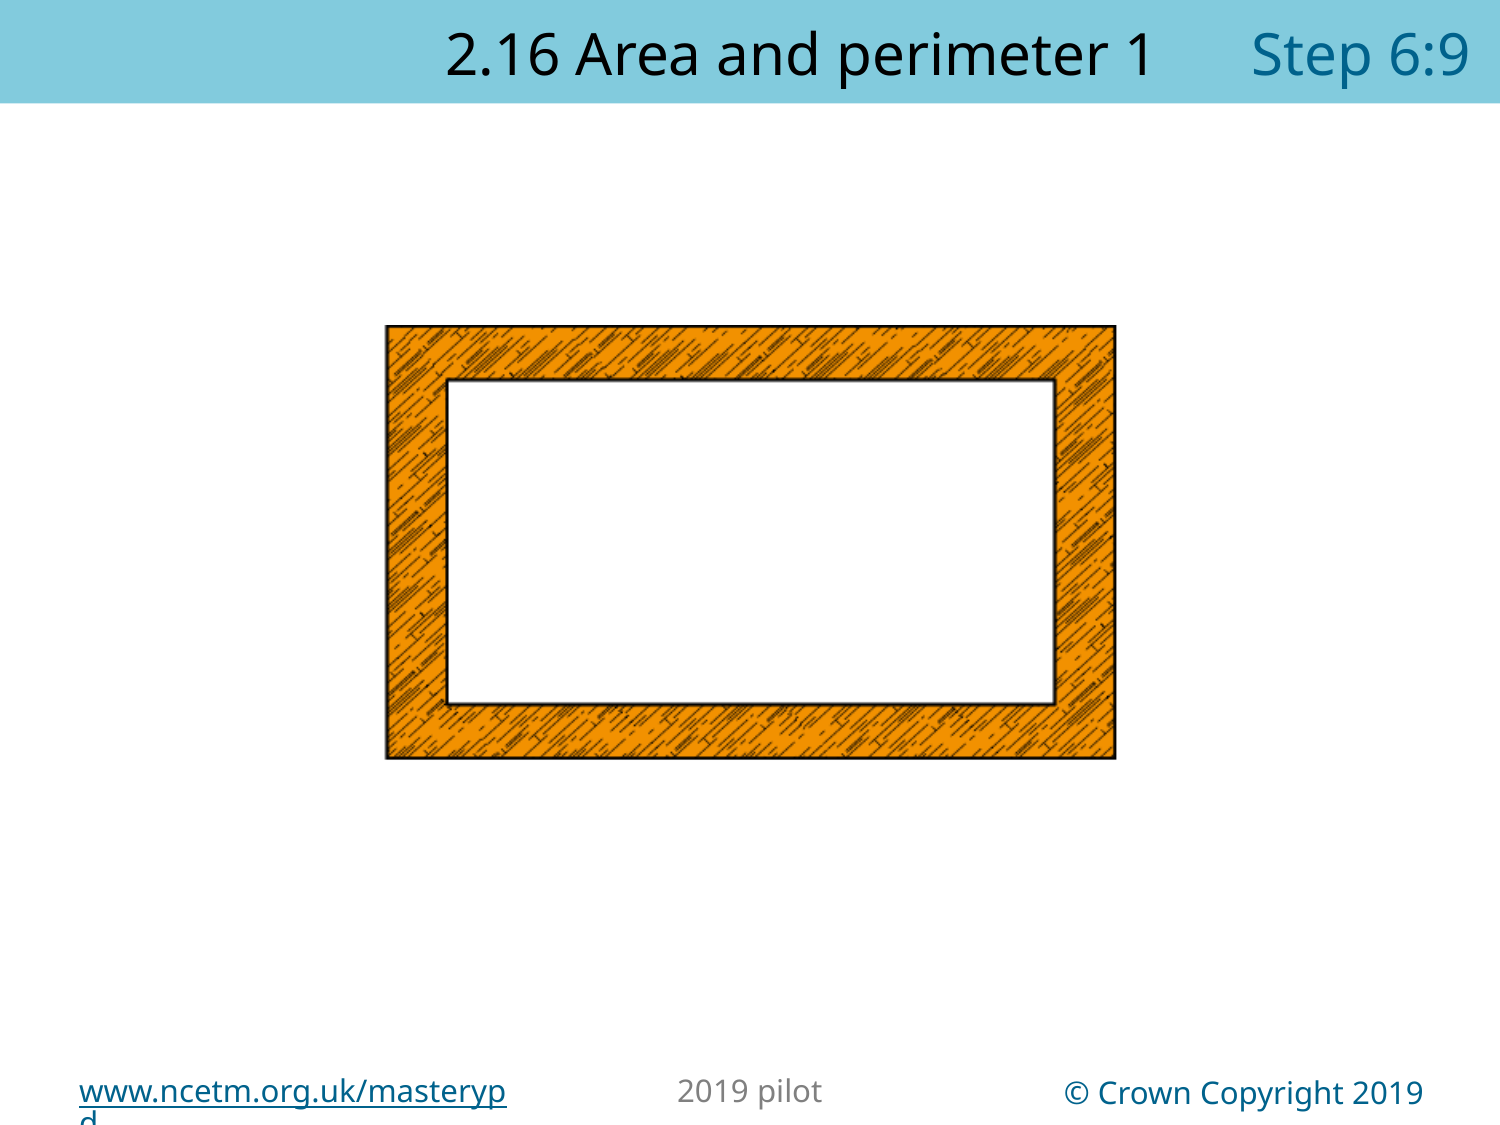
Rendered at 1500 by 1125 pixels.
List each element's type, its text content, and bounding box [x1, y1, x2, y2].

picture [361, 325, 1139, 800]
list 2.16 Area and perimeter 1 Step 6:9 [0, 0, 1500, 104]
